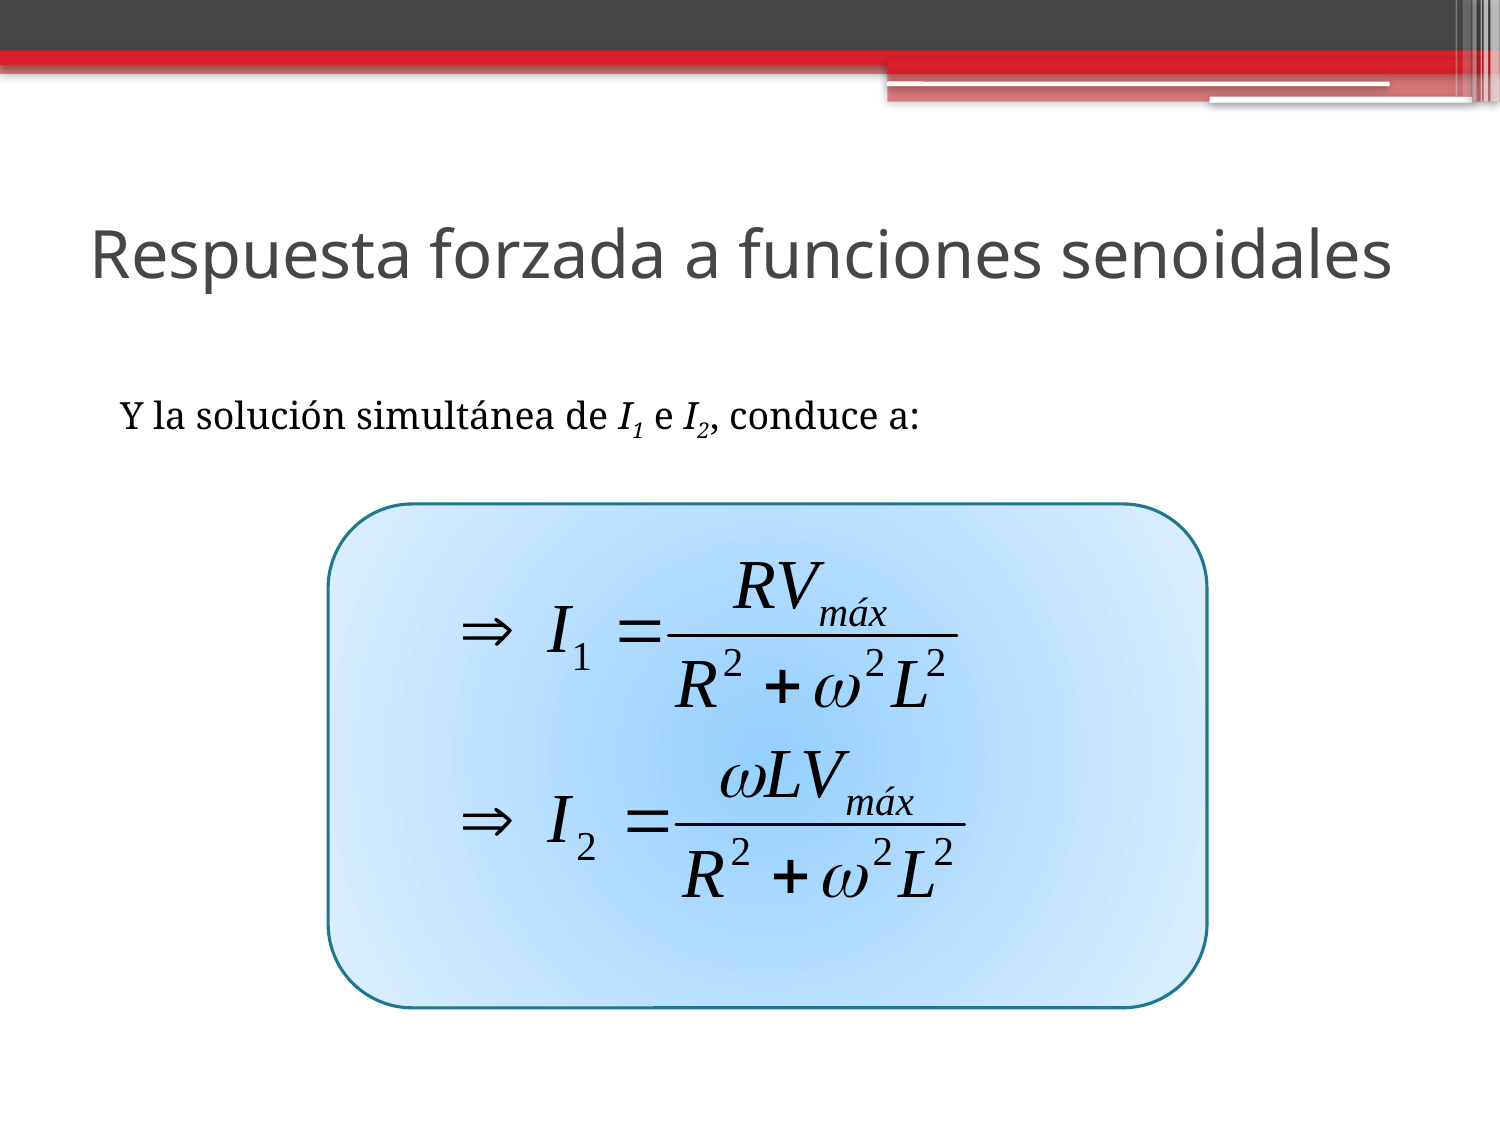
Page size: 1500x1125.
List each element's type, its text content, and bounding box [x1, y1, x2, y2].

title Respuesta forzada a funciones senoidales [75, 164, 1425, 340]
text_box [326, 502, 1209, 1010]
text_box Y la solución simultánea de I1 e I2, conduce a: [105, 384, 1243, 451]
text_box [450, 538, 979, 915]
